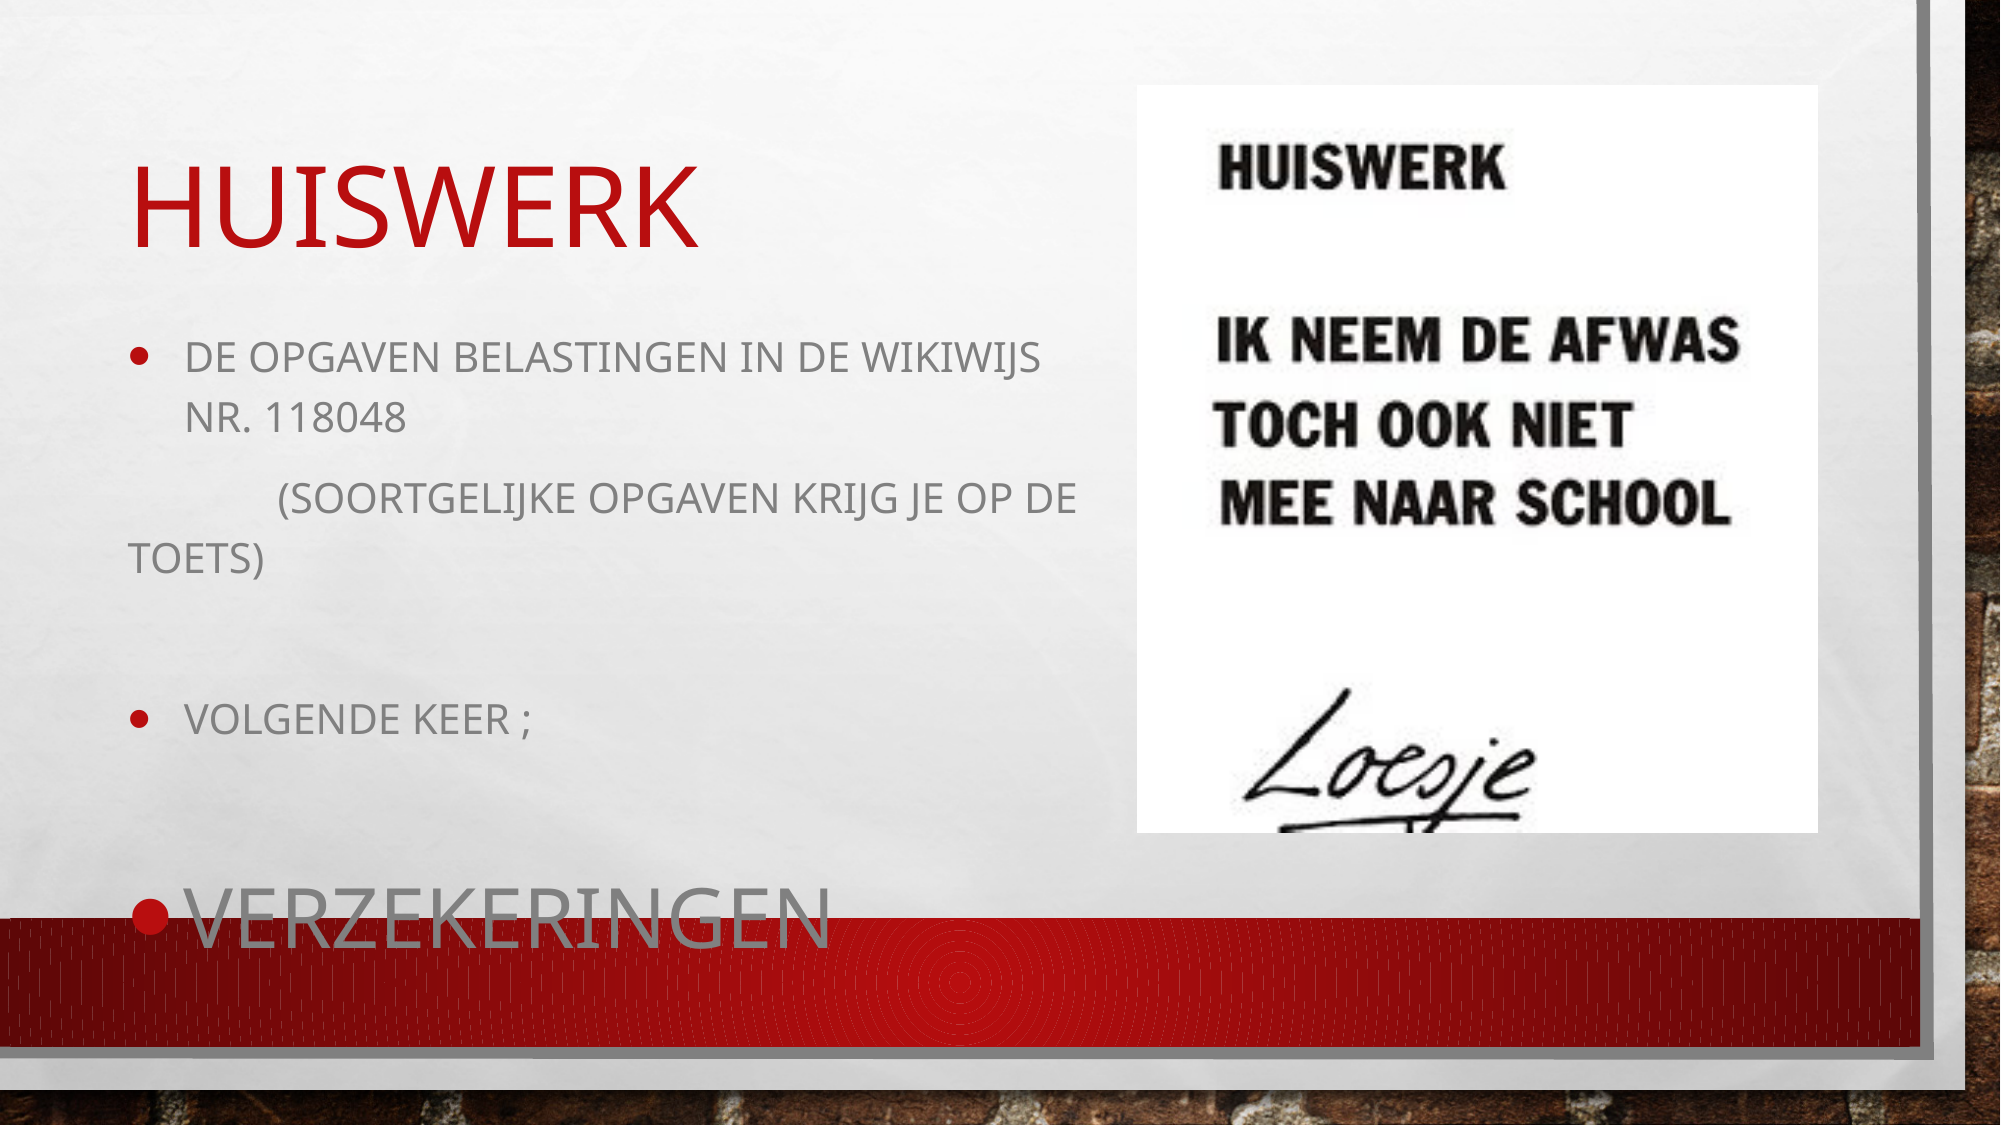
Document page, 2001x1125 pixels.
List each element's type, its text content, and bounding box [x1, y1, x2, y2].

picture [0, 0, 2000, 1125]
title huiswerk [112, 112, 1137, 280]
picture [1137, 85, 1818, 834]
list De opgaven belastingen in de wikiwijs nr. 118048 (soortgelijke opgaven krijg je op de toets) Volgende keer ; VERZEKERINGEN [112, 313, 1126, 883]
